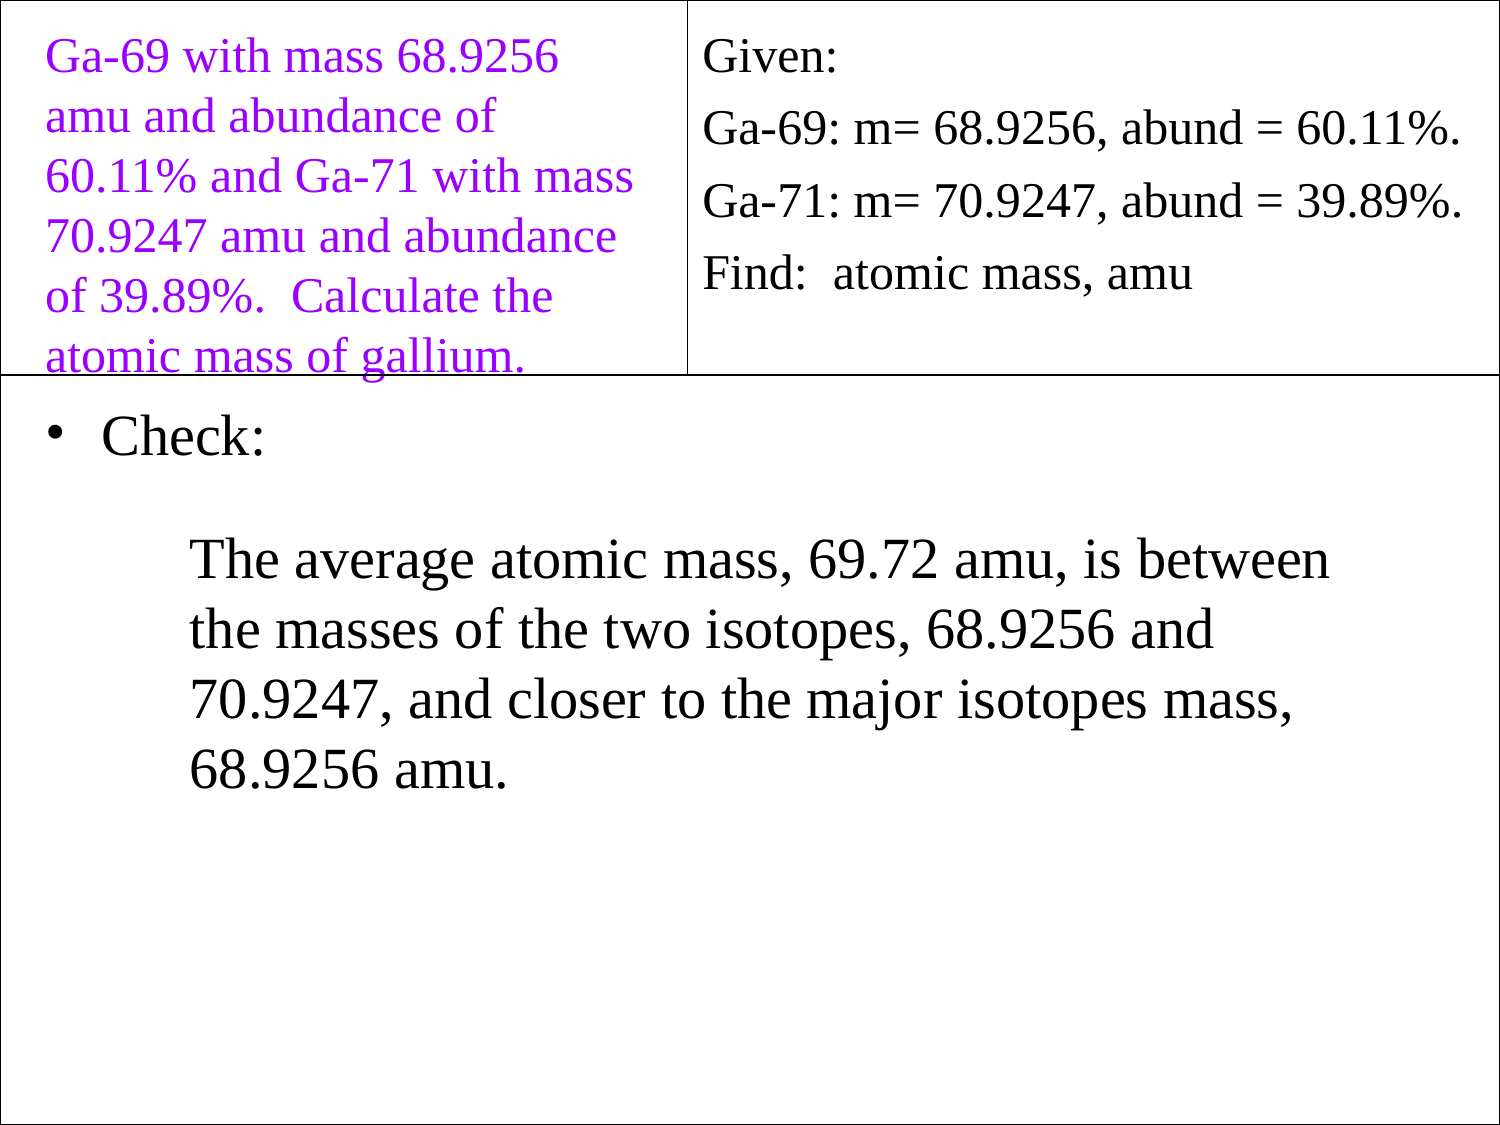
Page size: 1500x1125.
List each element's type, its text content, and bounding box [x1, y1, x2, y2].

text_box Check: [0, 374, 1500, 1125]
text_box The average atomic mass, 69.72 amu, is between the masses of the two isotopes, 68.9256 and 70.9247, and closer to the major isotopes mass, 68.9256 amu. [174, 512, 1363, 808]
text_box Ga-69 with mass 68.9256 amu and abundance of 60.11% and Ga-71 with mass 70.9247 amu and abundance of 39.89%. Calculate the atomic mass of gallium. [0, 0, 687, 374]
text_box Given: Ga-69: m= 68.9256, abund = 60.11%. Ga-71: m= 70.9247, abund = 39.89%. Find: atomic mass, amu [687, 0, 1500, 375]
